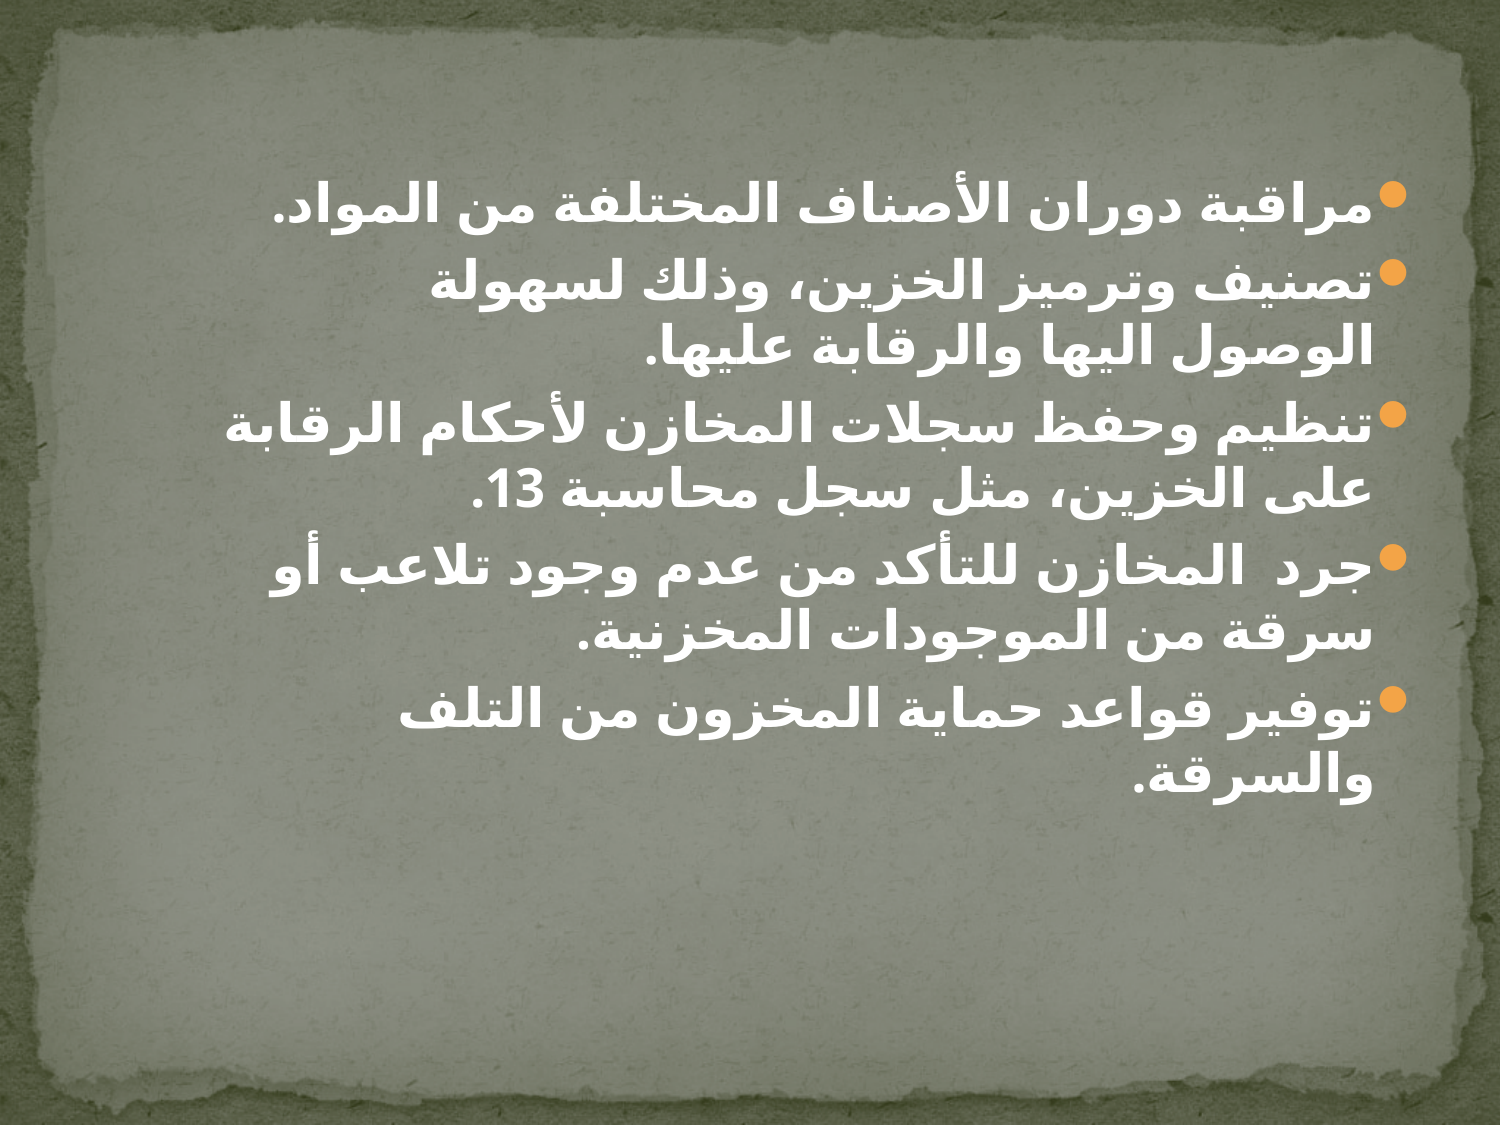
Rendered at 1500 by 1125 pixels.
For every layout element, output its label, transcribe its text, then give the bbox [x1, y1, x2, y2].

list مراقبة دوران الأصناف المختلفة من المواد. تصنيف وترميز الخزين، وذلك لسهولة الوصول اليها والرقابة عليها. تنظيم وحفظ سجلات المخازن لأحكام الرقابة على الخزين، مثل سجل محاسبة 13. جرد المخازن للتأكد من عدم وجود تلاعب أو سرقة من الموجودات المخزنية. توفير قواعد حماية المخزون من التلف والسرقة. [206, 160, 1437, 949]
